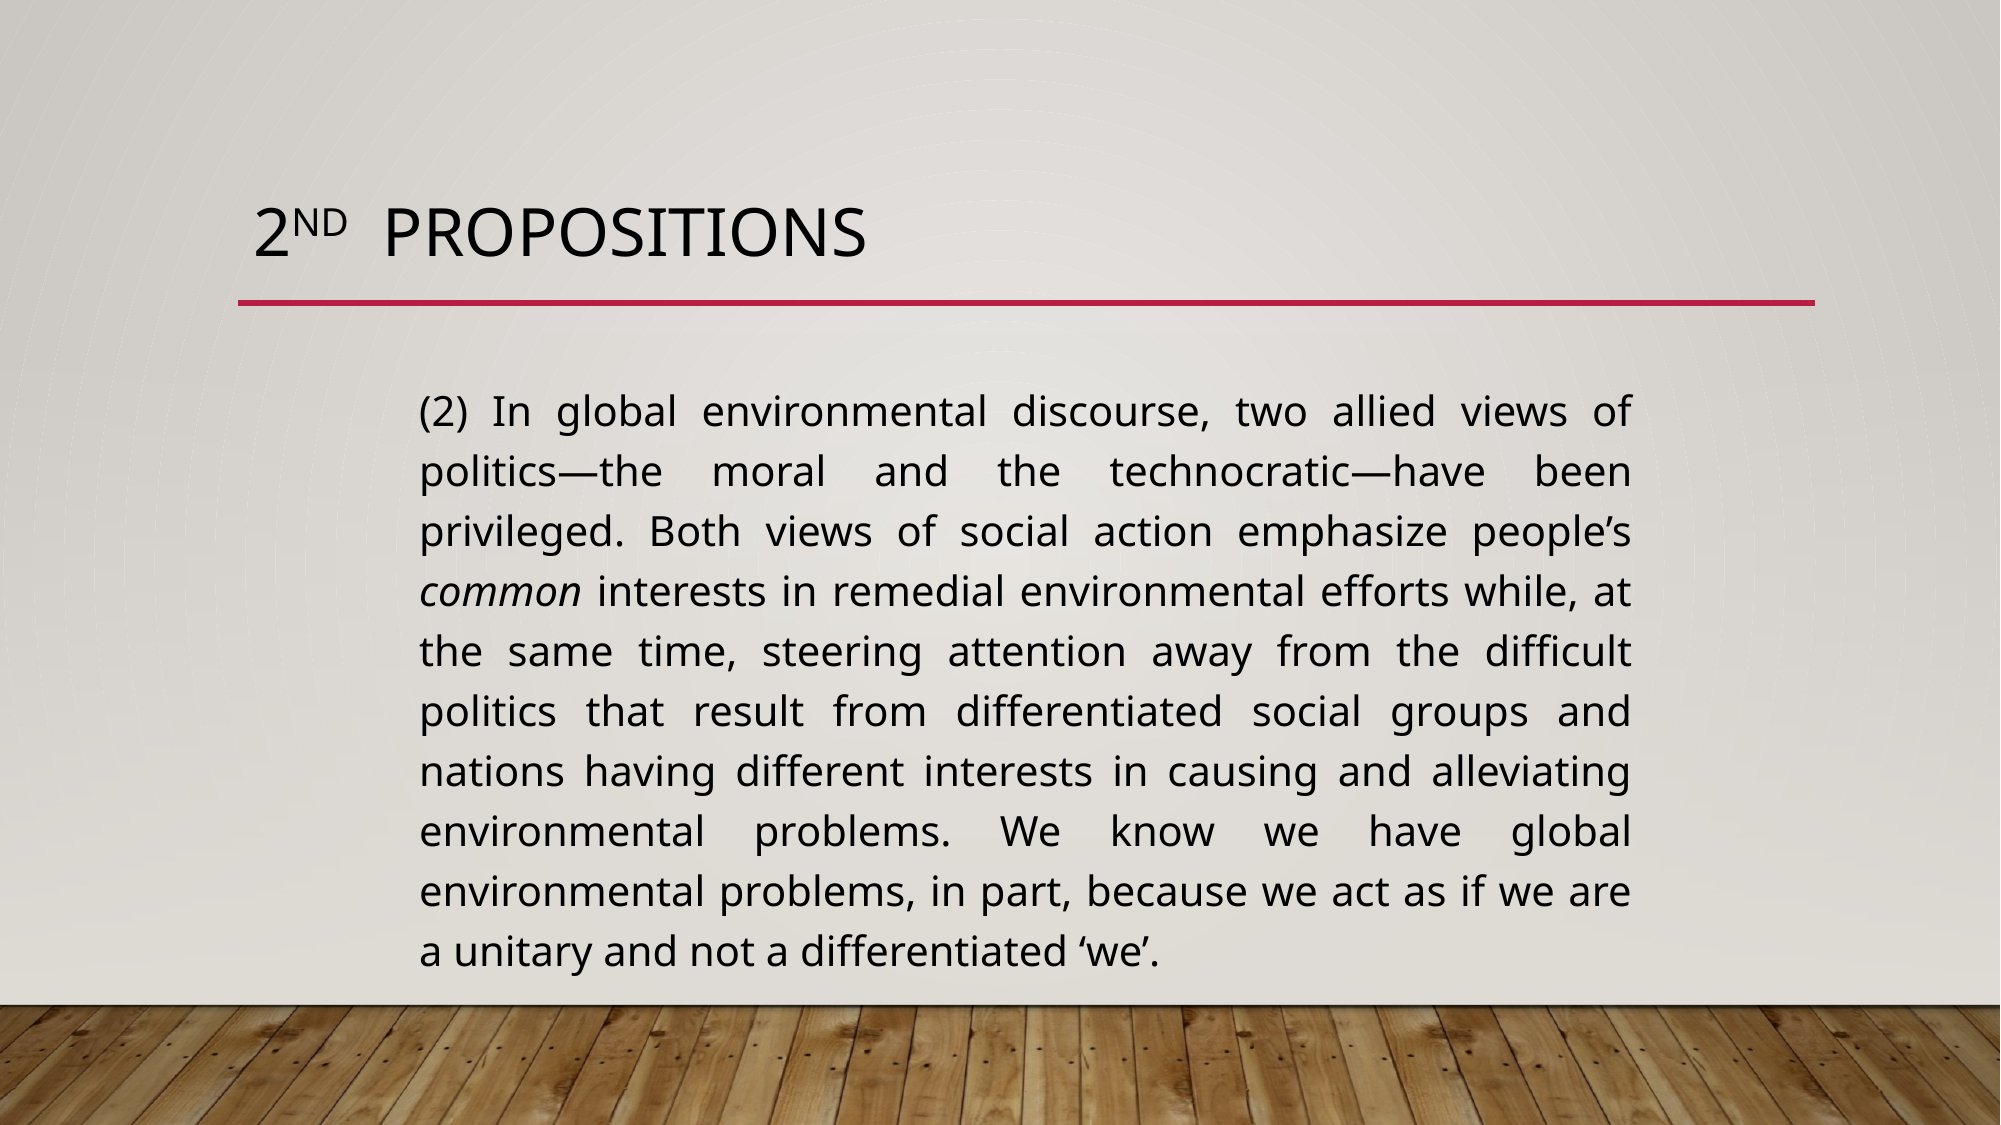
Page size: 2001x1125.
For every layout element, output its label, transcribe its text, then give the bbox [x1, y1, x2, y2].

title 2nd propositions [238, 191, 1814, 305]
picture [0, 1005, 2000, 1125]
list (2) In global environmental discourse, two allied views of politics—the moral and the technocratic—have been privileged. Both views of social action emphasize people’s common interests in remedial environmental efforts while, at the same time, steering attention away from the difficult politics that result from differentiated social groups and nations having different interests in causing and alleviating environmental problems. We know we have global environmental problems, in part, because we act as if we are a unitary and not a differentiated ‘we’. [404, 367, 1648, 934]
